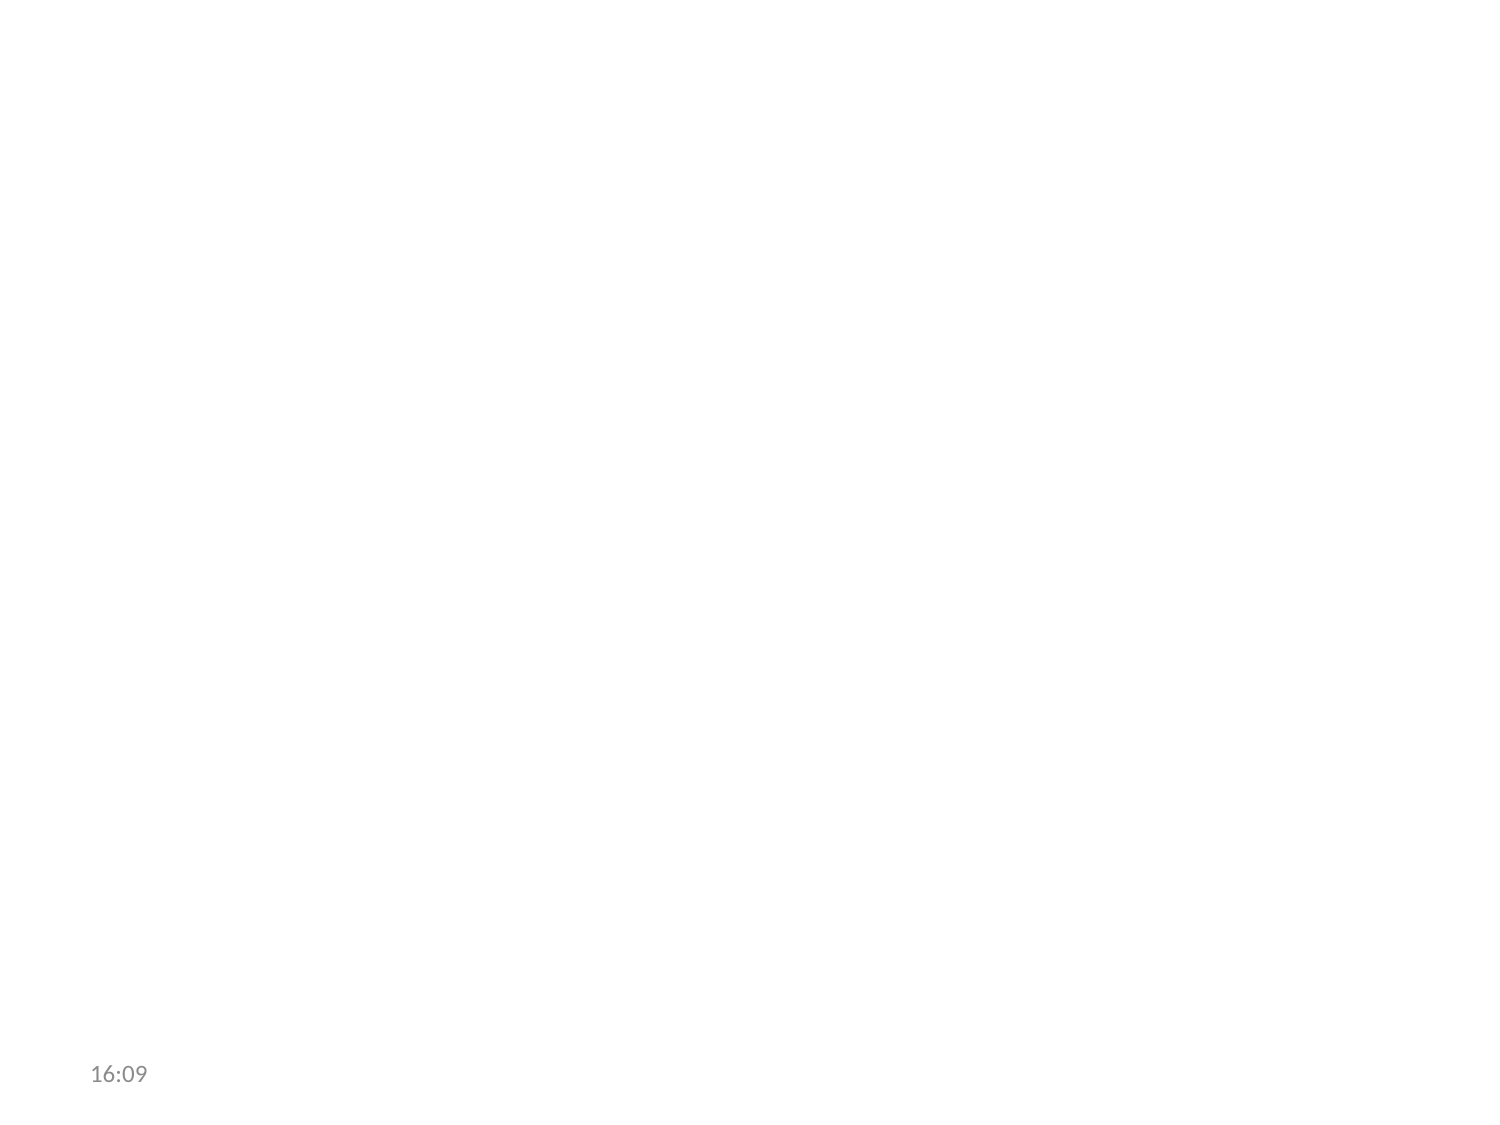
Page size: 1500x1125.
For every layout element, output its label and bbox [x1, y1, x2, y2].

slide_number [75, 1042, 425, 1103]
